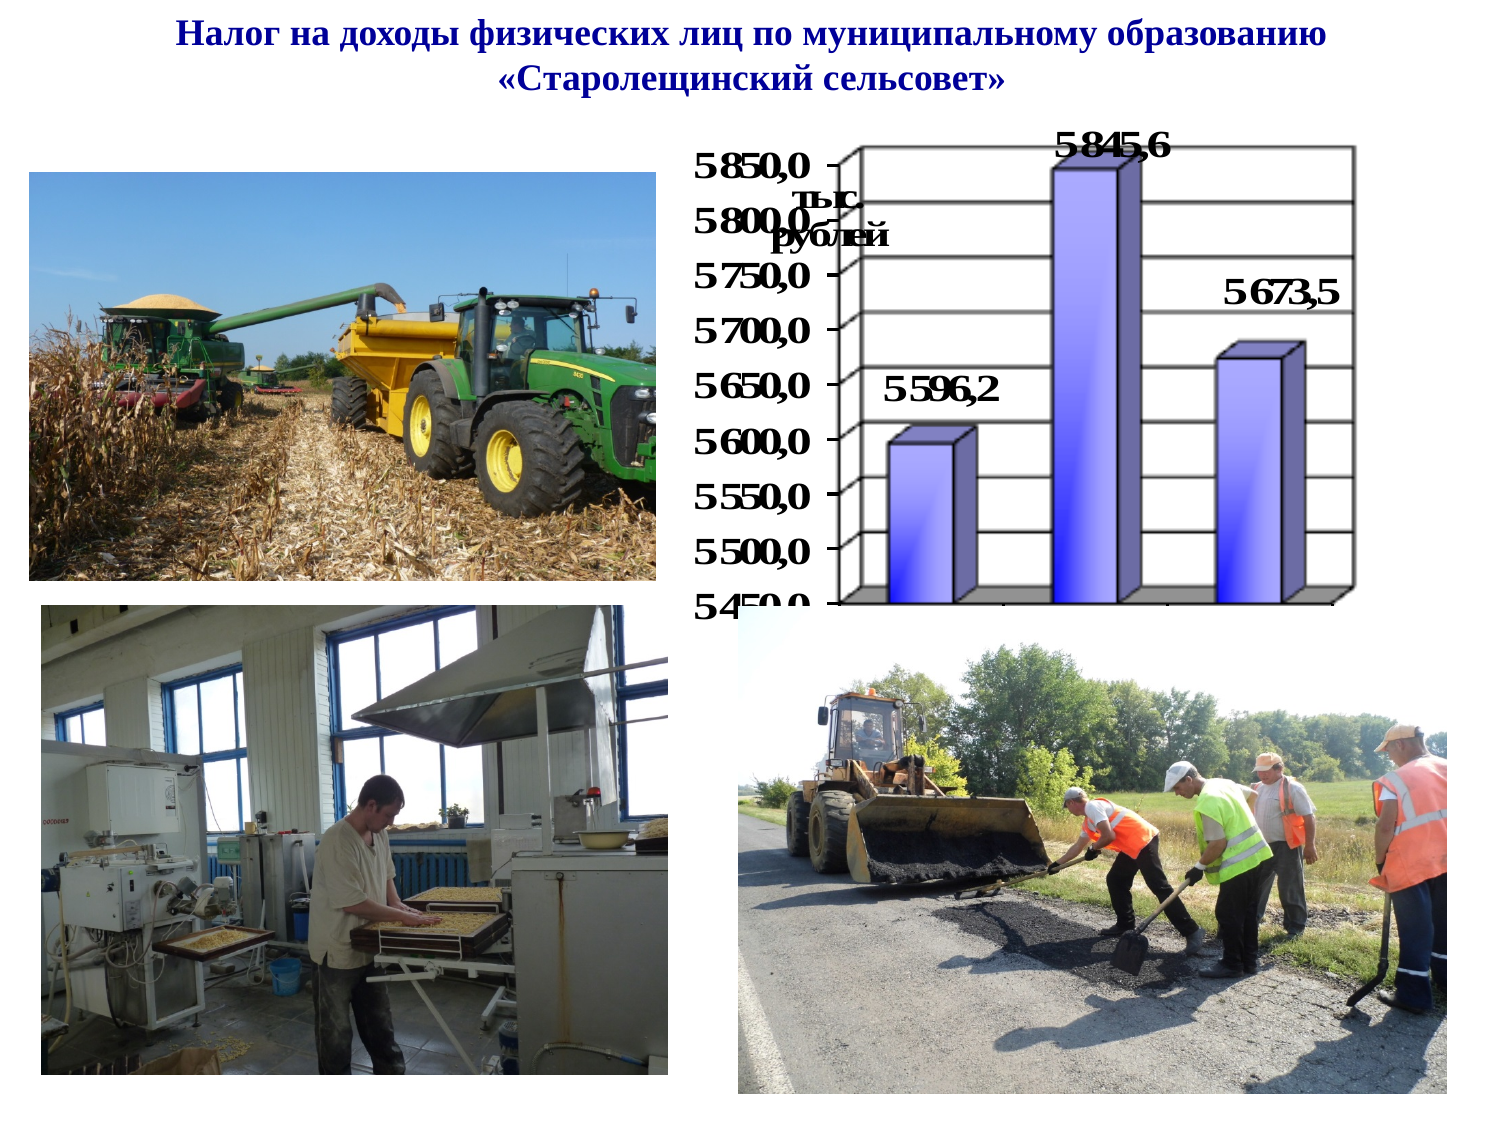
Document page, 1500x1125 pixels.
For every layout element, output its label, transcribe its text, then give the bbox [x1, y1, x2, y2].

picture [29, 172, 656, 582]
title Налог на доходы физических лиц по муниципальному образованию «Cтаролещинский сельсовет» [76, 0, 1428, 188]
picture [738, 605, 1448, 1095]
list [537, 104, 1384, 715]
picture [40, 604, 668, 1075]
